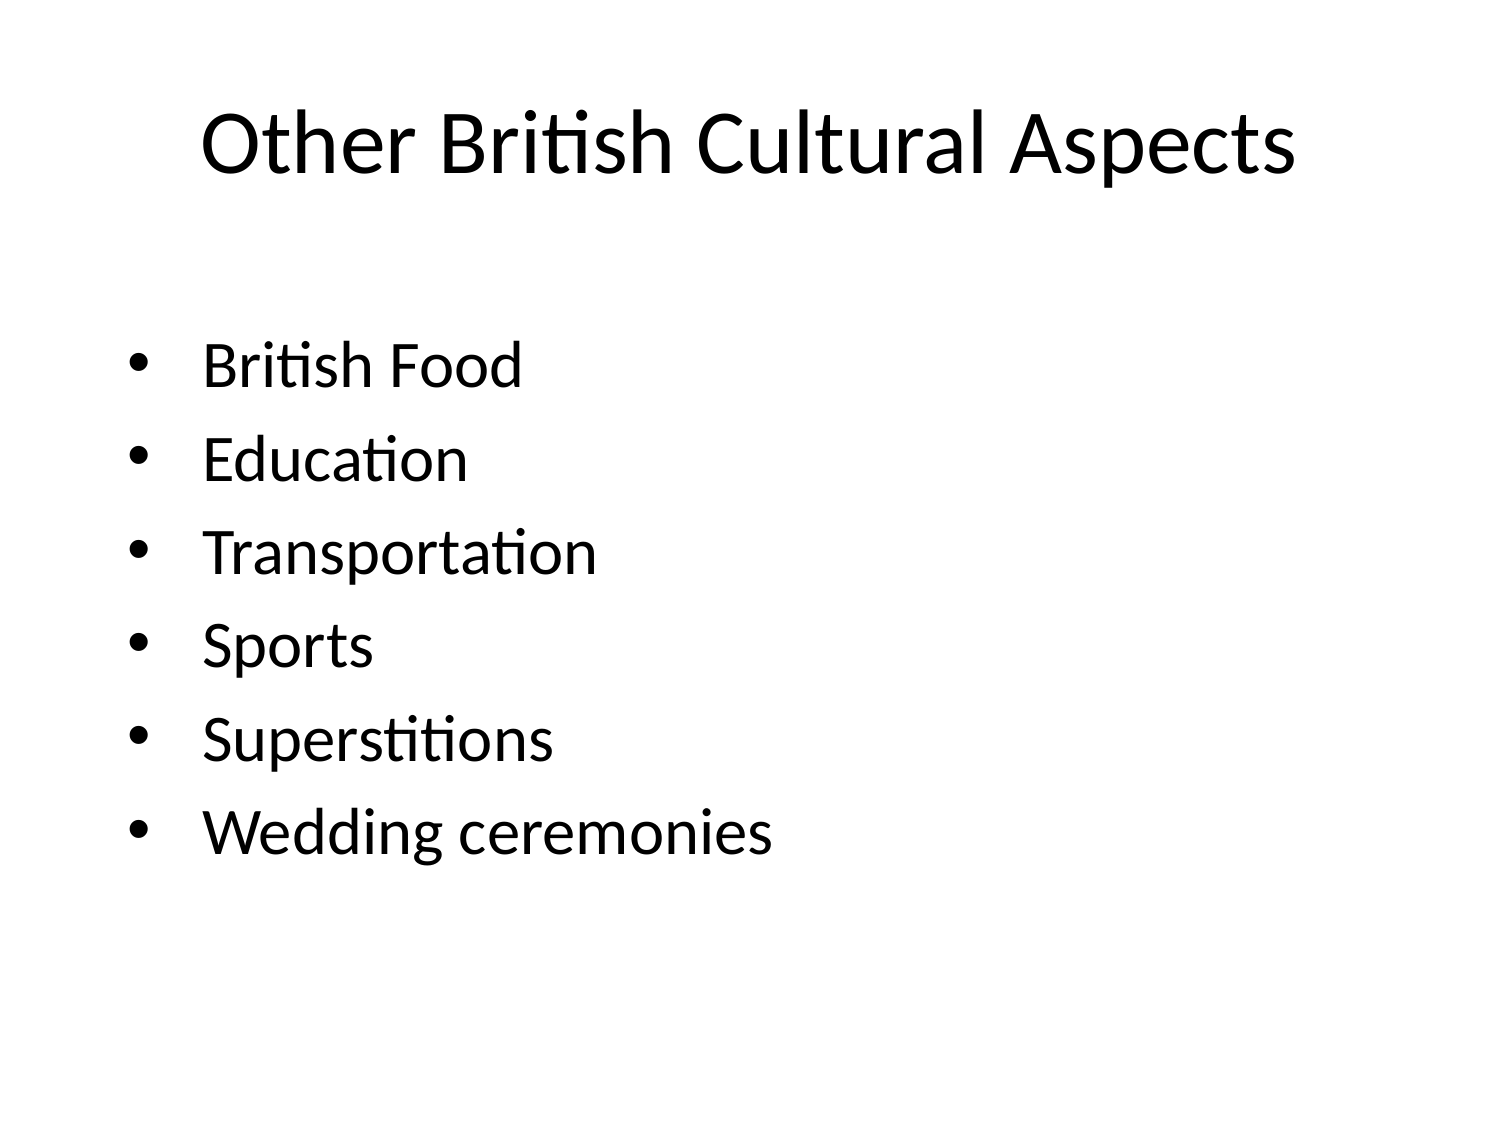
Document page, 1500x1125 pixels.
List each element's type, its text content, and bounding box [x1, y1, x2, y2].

title Other British Cultural Aspects [112, 66, 1388, 209]
subtitle British Food Education Transportation Sports Superstitions Wedding ceremonies [112, 219, 1376, 1071]
